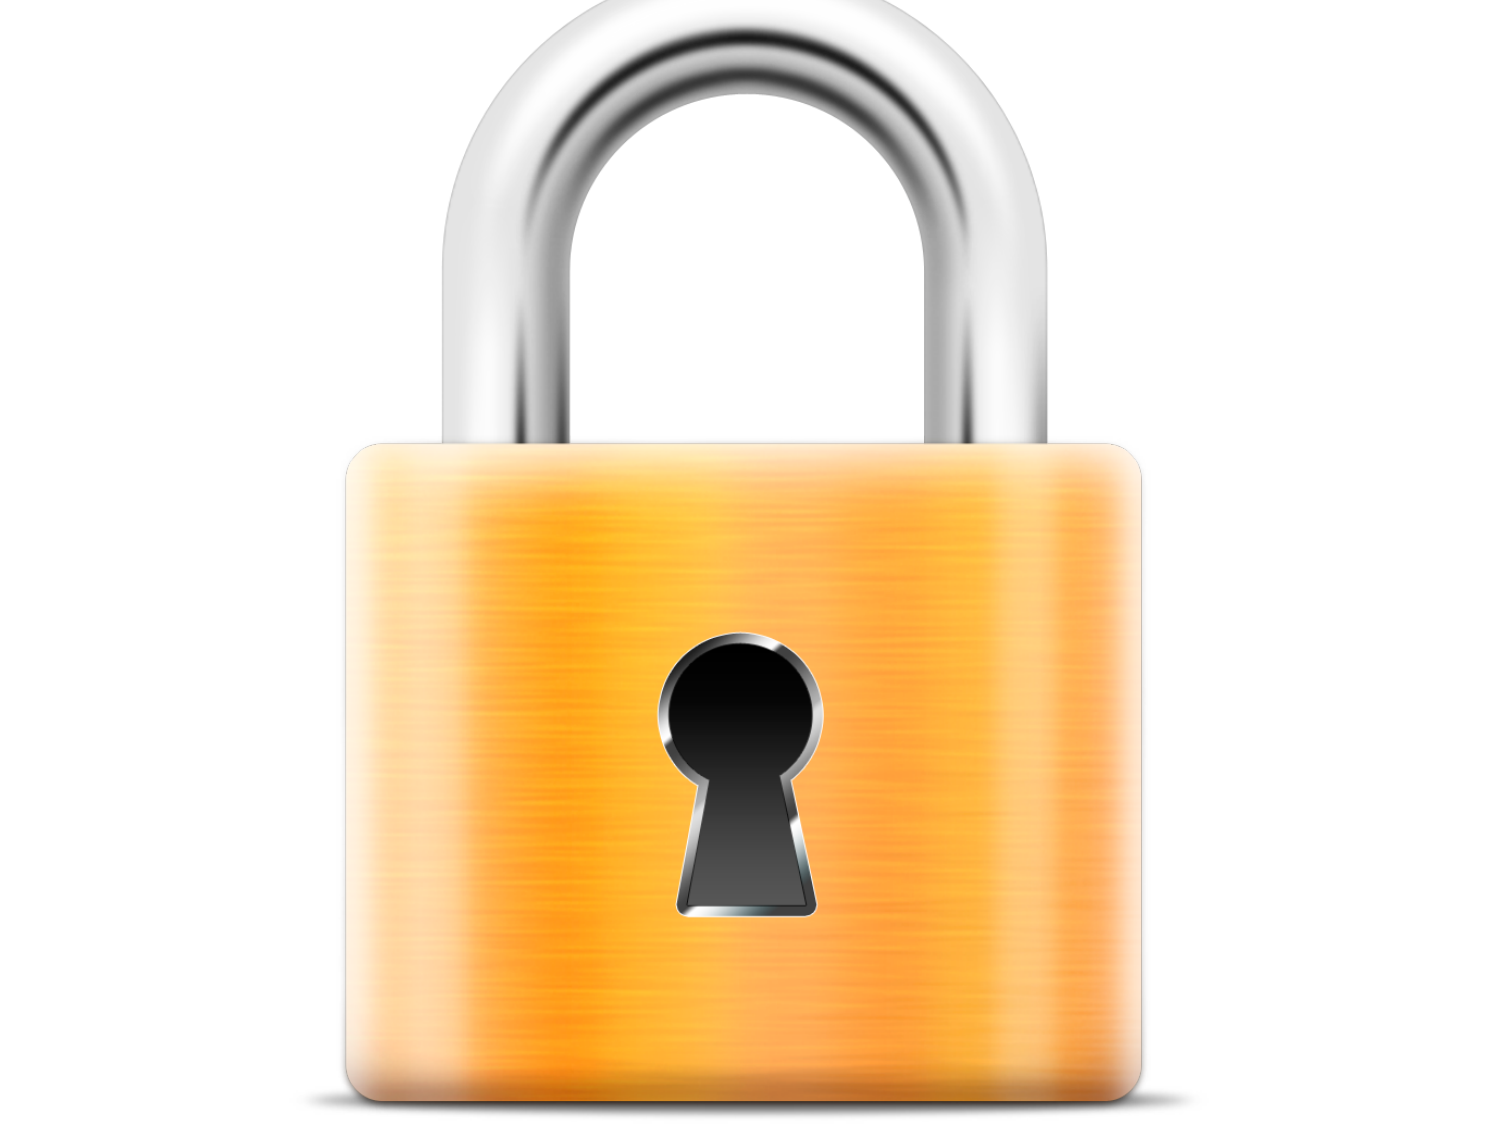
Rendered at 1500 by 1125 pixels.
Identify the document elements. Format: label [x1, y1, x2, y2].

picture [289, 0, 1210, 1124]
